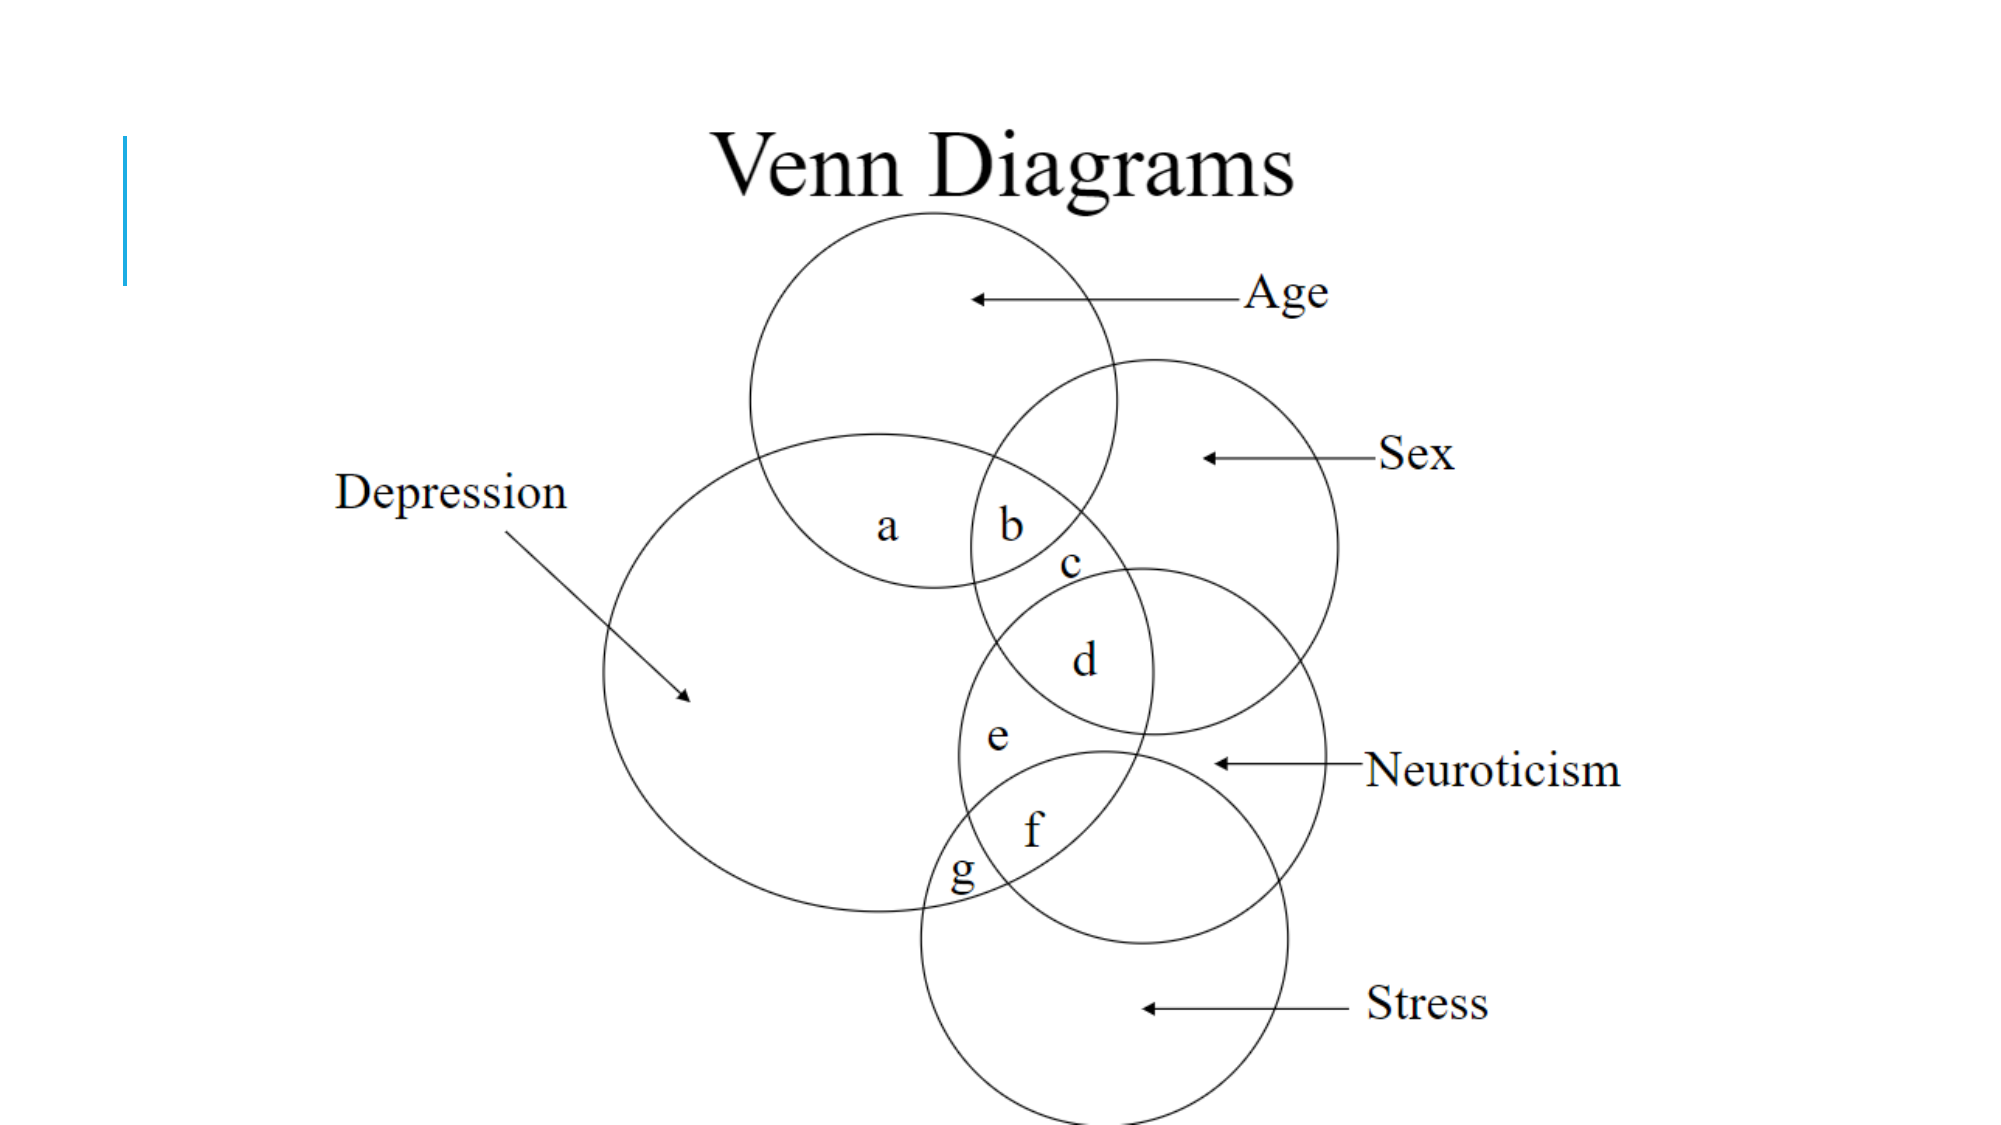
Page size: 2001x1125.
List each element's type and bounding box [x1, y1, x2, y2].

picture [250, 0, 1750, 1125]
